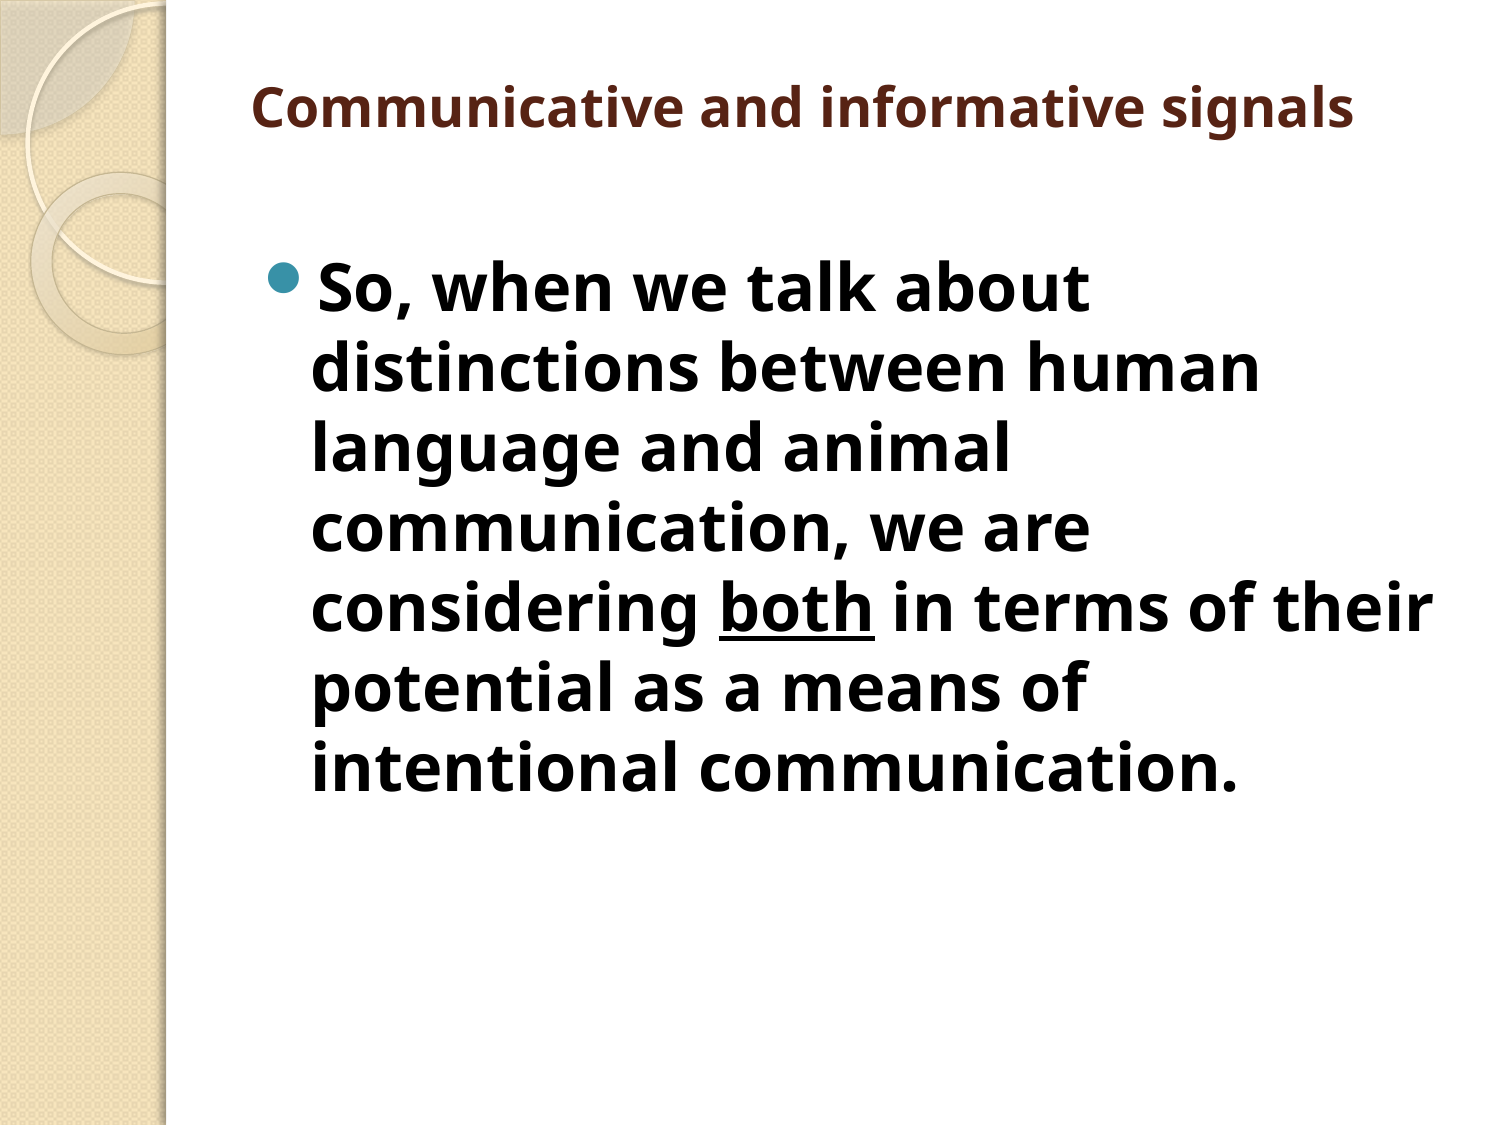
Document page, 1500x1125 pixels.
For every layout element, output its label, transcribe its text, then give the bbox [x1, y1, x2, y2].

title Communicative and informative signals [235, 45, 1466, 233]
list So, when we talk about distinctions between human language and animal communication, we are considering both in terms of their potential as a means of intentional communication. [235, 237, 1466, 1025]
